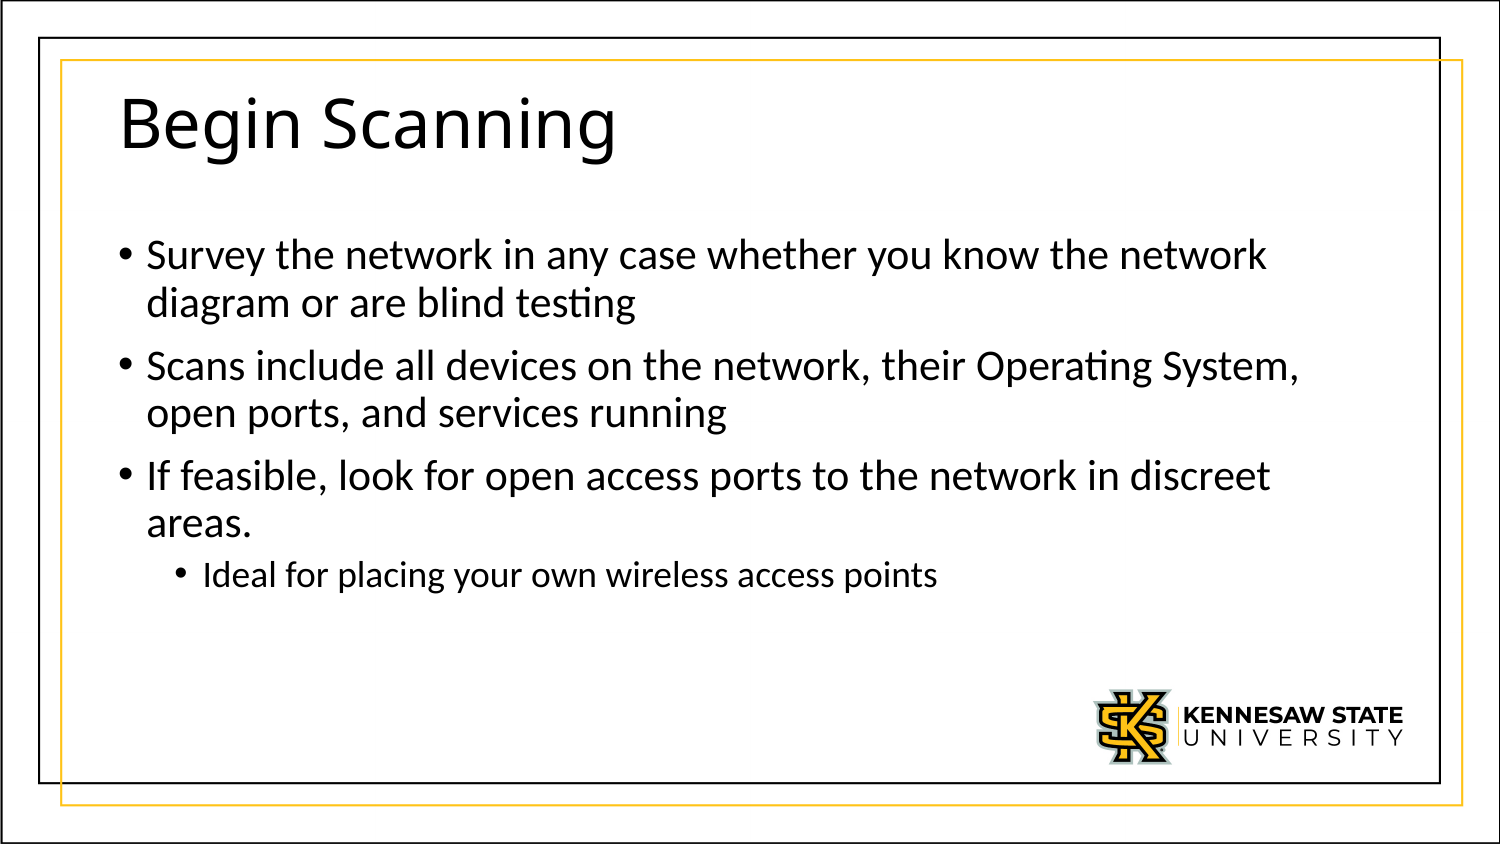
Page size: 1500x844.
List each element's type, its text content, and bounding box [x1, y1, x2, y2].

title Begin Scanning [103, 44, 1397, 208]
list Survey the network in any case whether you know the network diagram or are blind testing Scans include all devices on the network, their Operating System, open ports, and services running If feasible, look for open access ports to the network in discreet areas. Ideal for placing your own wireless access points [103, 224, 1397, 760]
picture [0, 0, 1500, 844]
